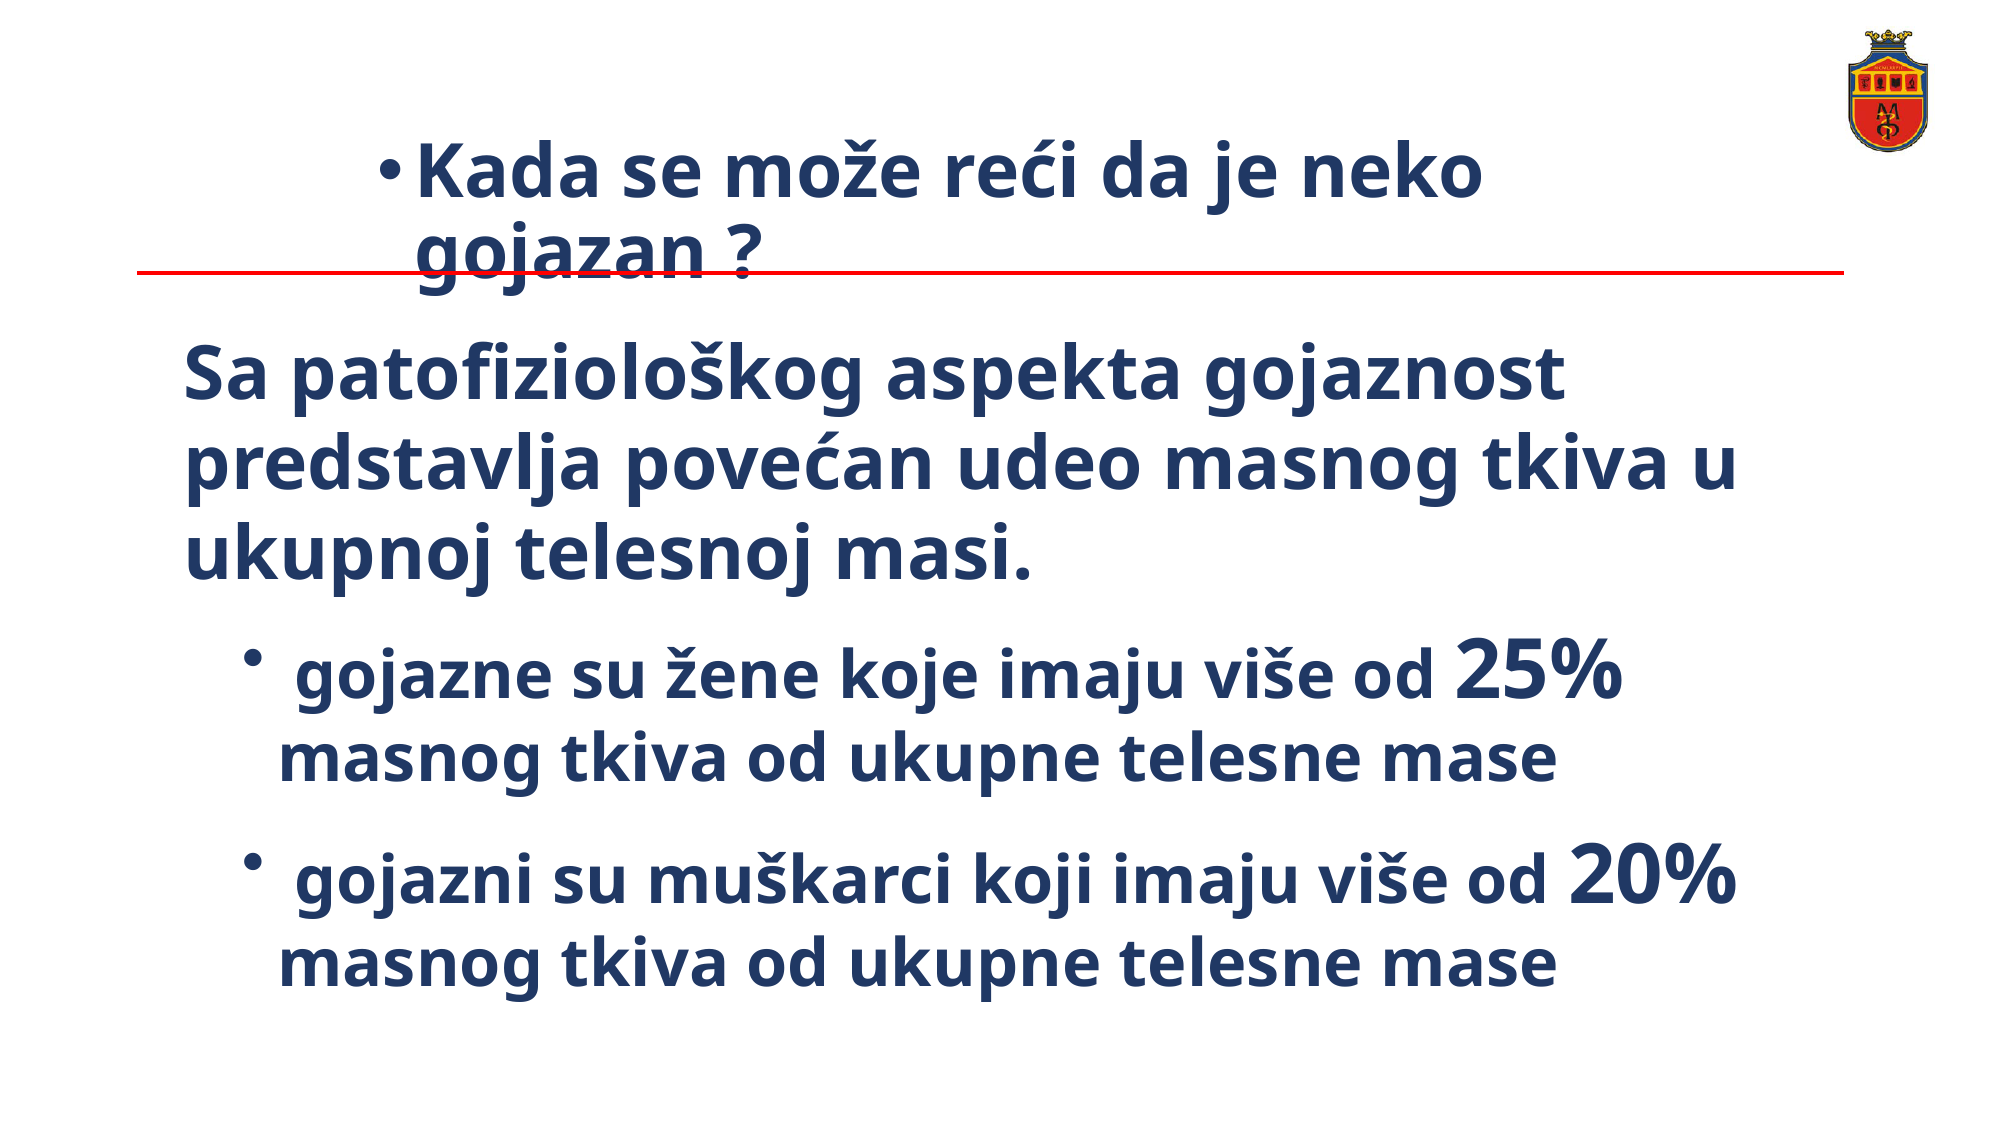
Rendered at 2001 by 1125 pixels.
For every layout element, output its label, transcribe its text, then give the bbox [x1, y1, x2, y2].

list Kada se može reći da je neko gojazan ? [362, 275, 1638, 313]
text_box gojazni su muškarci koji imaju više od 20% masnog tkiva od ukupne telesne mase [187, 812, 1795, 1008]
picture [1794, 11, 1969, 184]
text_box gojazne su žene koje imaju više od 25% masnog tkiva od ukupne telesne mase [187, 607, 1711, 803]
list Kada se može reći da je neko gojazan ? [362, 125, 1638, 271]
text_box Sa patofiziološkog aspekta gojaznost predstavlja povećan udeo masnog tkiva u ukupnoj telesnoj masi. [94, 317, 1845, 603]
